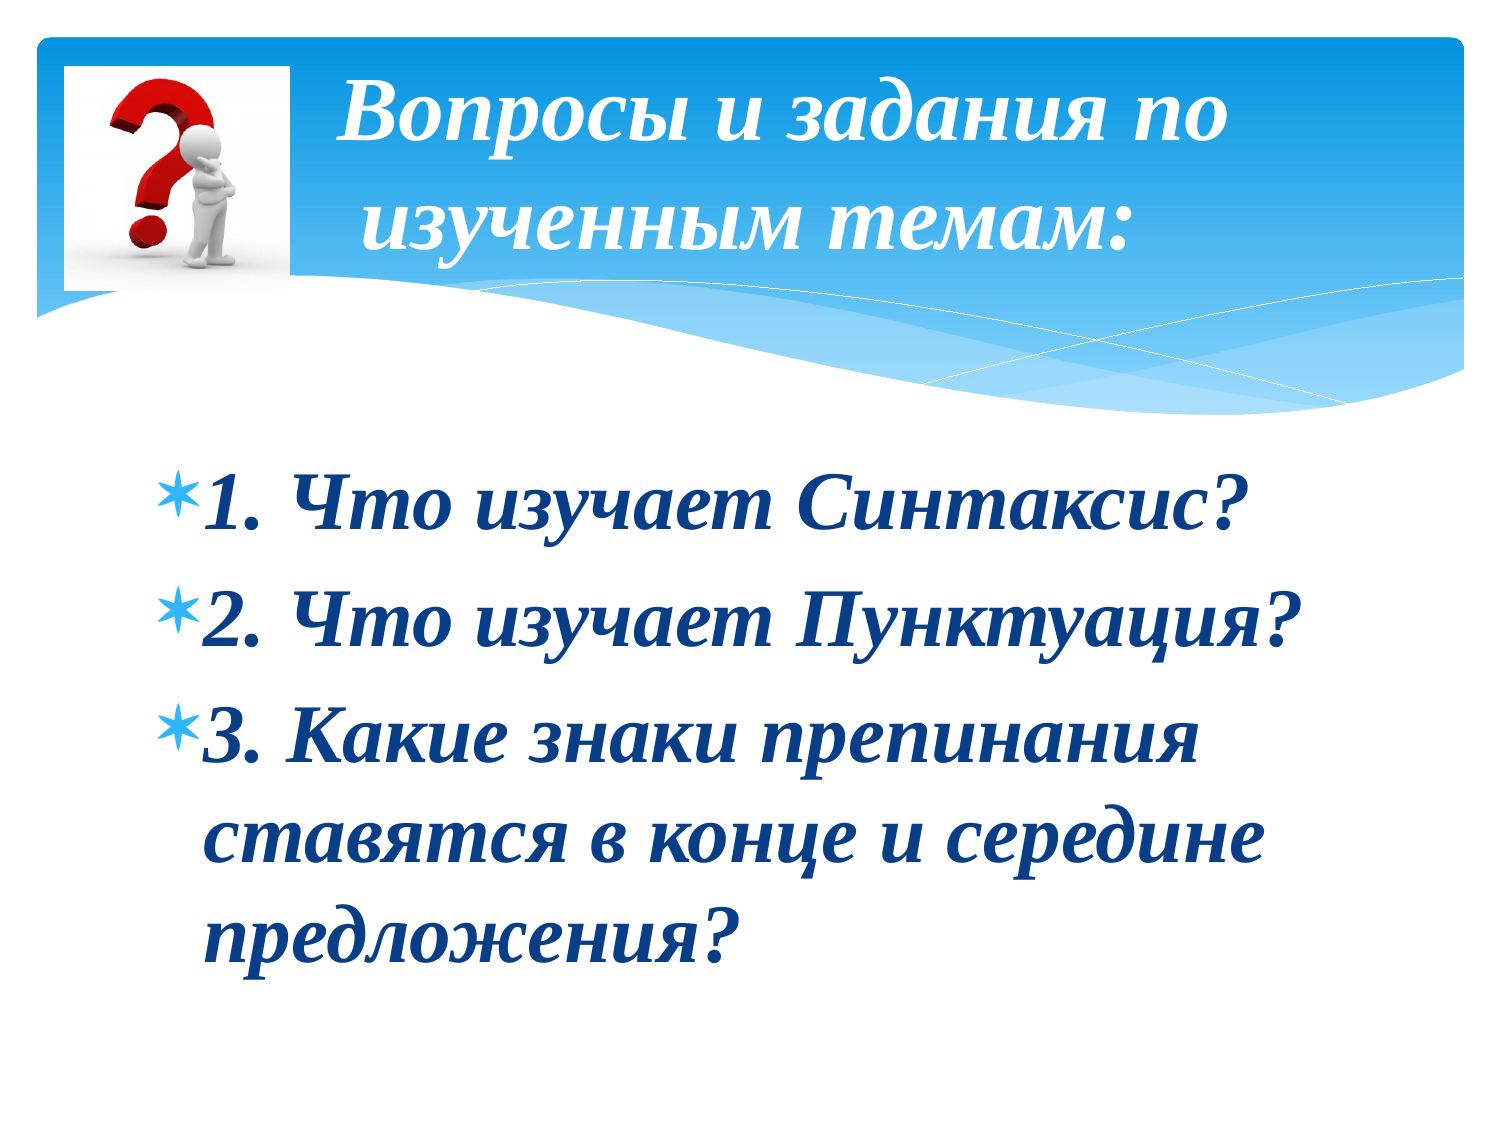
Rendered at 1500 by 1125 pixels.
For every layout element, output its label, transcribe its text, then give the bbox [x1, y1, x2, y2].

list 1. Что изучает Синтаксис? 2. Что изучает Пунктуация? 3. Какие знаки препинания ставятся в конце и середине предложения? [143, 438, 1359, 1005]
picture [64, 67, 290, 291]
title Вопросы и задания по изученным темам: [75, 55, 1425, 261]
